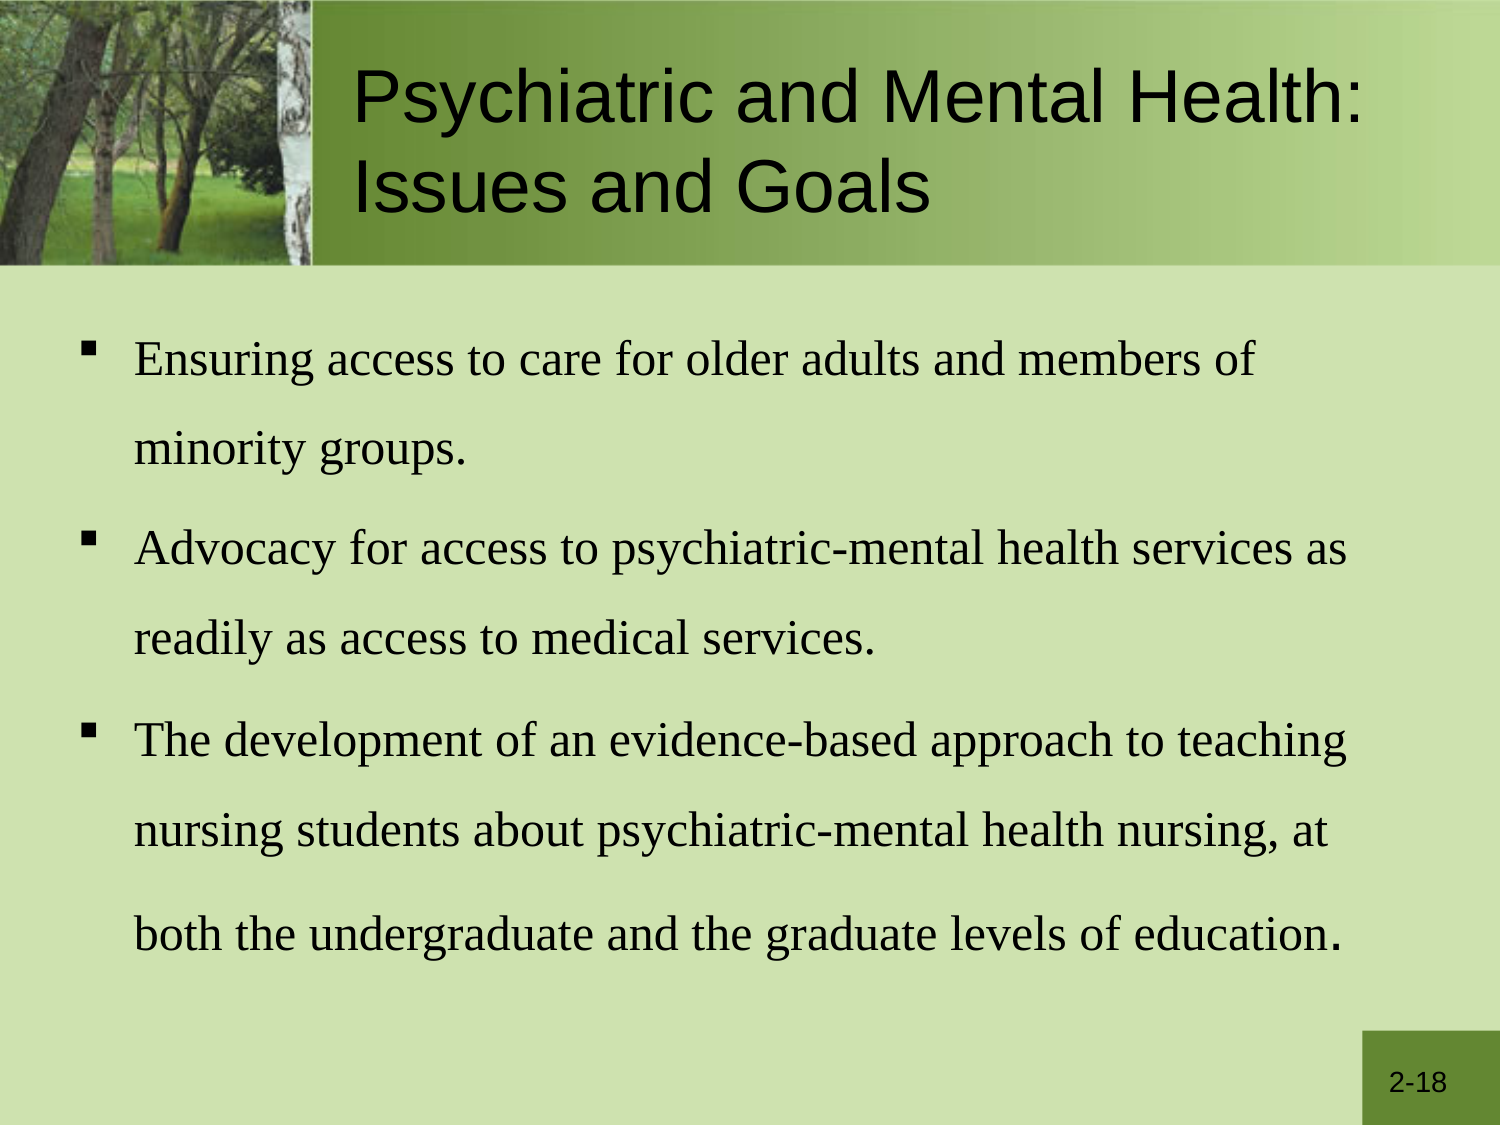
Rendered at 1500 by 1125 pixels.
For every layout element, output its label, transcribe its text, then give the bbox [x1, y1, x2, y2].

list Ensuring access to care for older adults and members of minority groups. Advocacy for access to psychiatric-mental health services as readily as access to medical services. The development of an evidence-based approach to teaching nursing students about psychiatric-mental health nursing, at both the undergraduate and the graduate levels of education. [62, 287, 1375, 1000]
title Psychiatric and Mental Health: Issues and Goals [337, 24, 1438, 250]
picture [0, 0, 1500, 1125]
slide_number 2-18 [1149, 1031, 1463, 1107]
